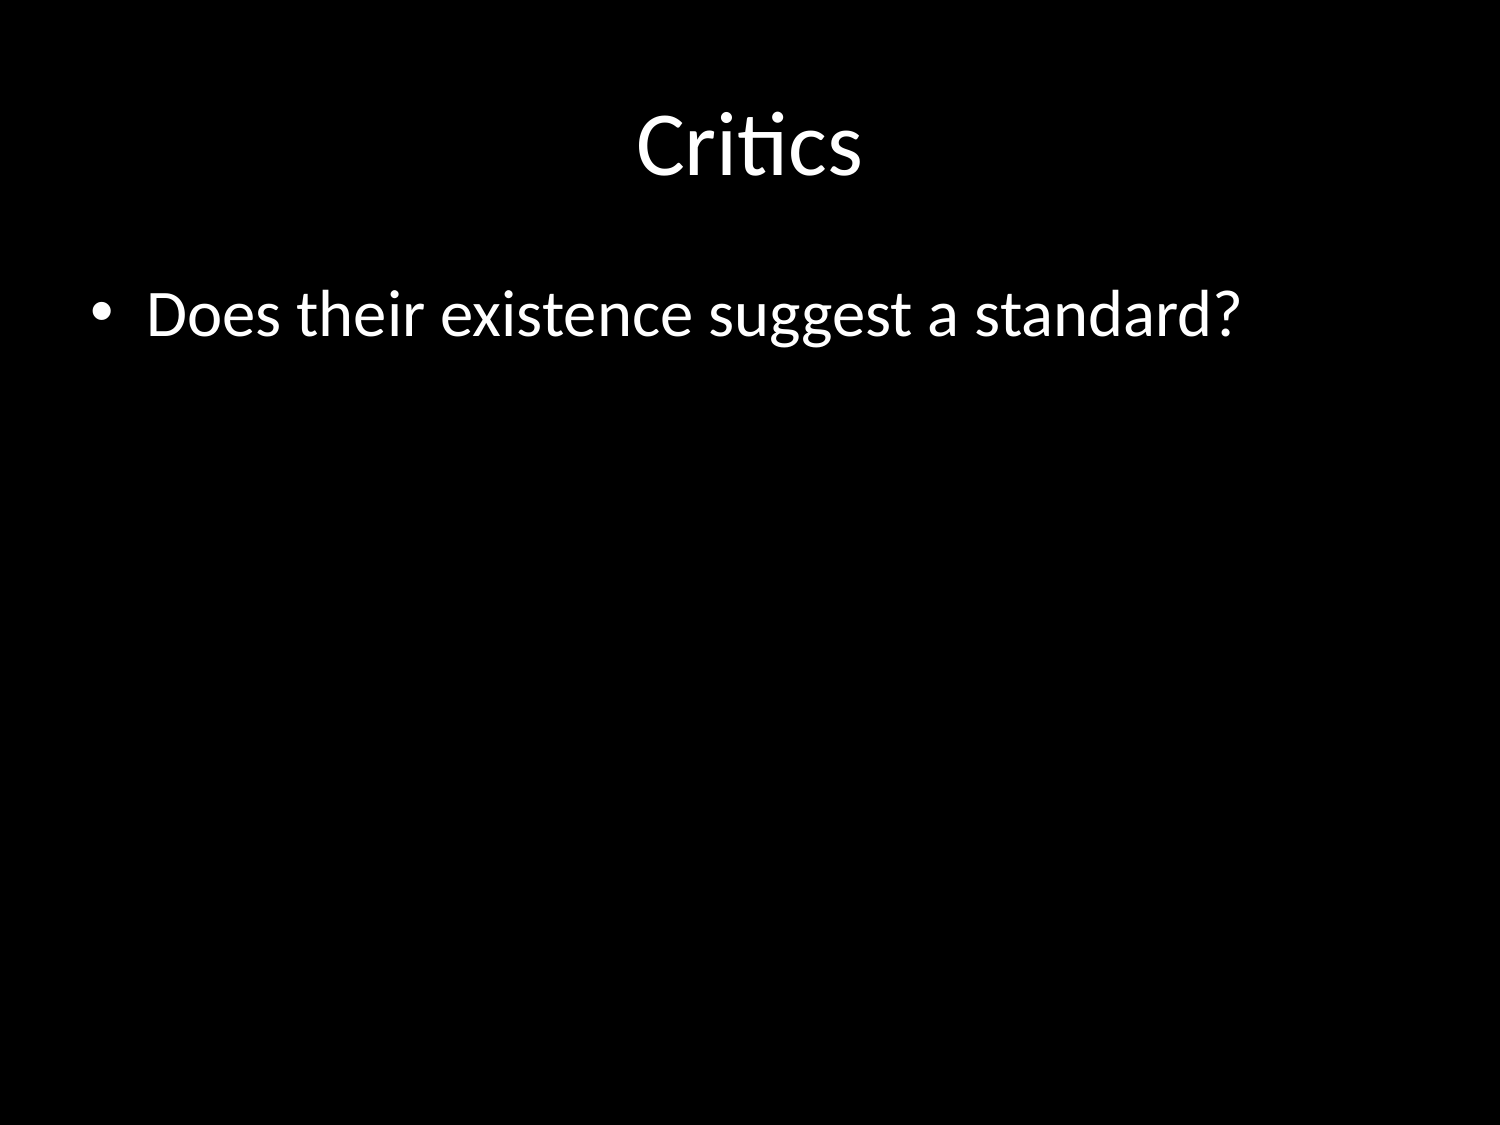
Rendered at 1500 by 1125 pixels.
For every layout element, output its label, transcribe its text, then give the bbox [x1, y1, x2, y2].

list Does their existence suggest a standard? [75, 262, 1425, 1005]
title Critics [75, 45, 1425, 233]
